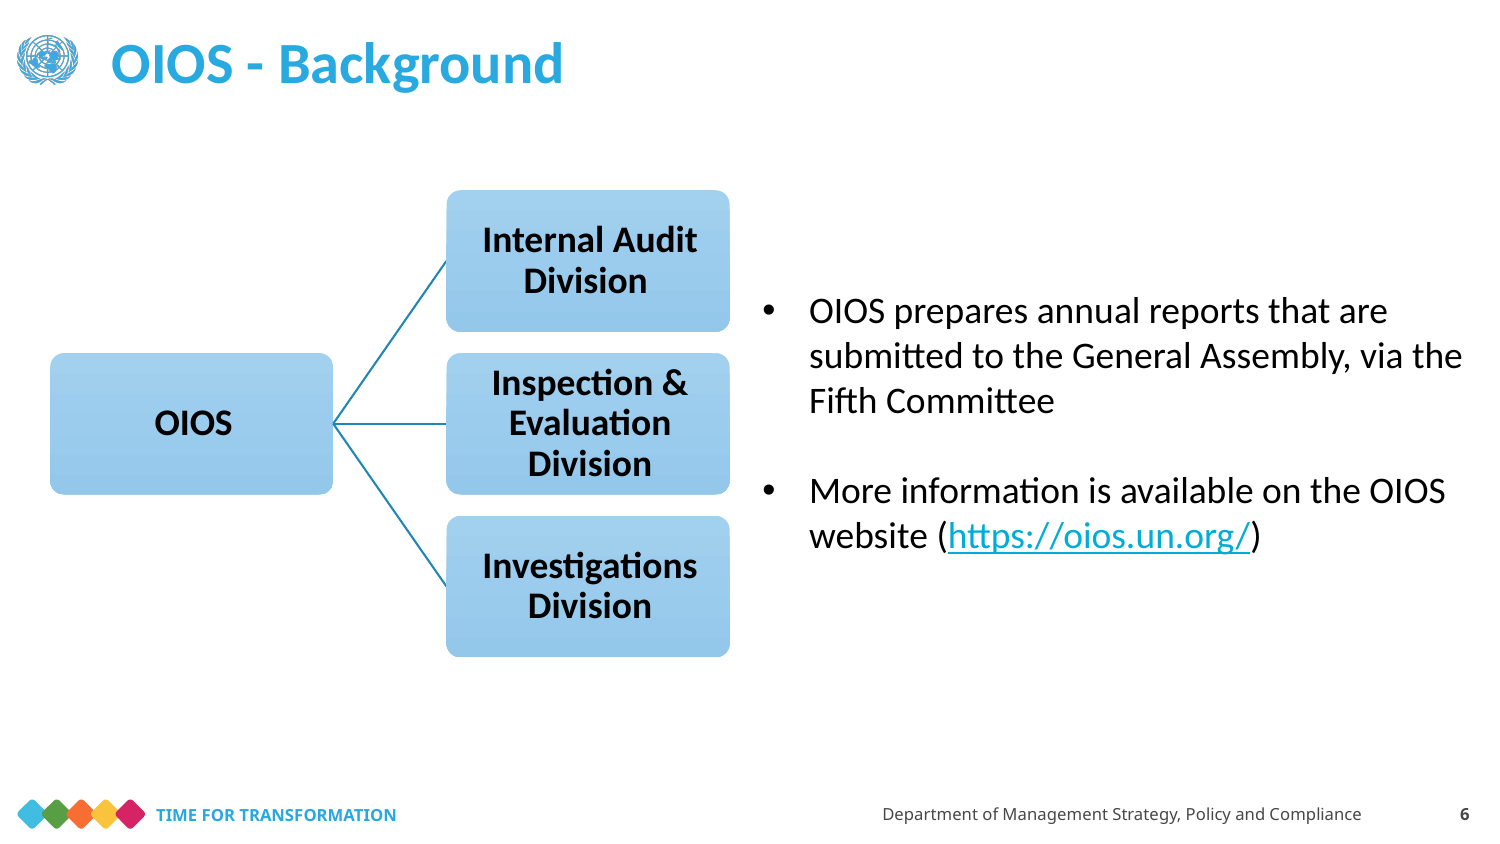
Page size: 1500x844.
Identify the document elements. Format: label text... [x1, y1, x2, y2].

picture [17, 35, 78, 85]
text_box OIOS prepares annual reports that are submitted to the General Assembly, via the Fifth Committee More information is available on the OIOS website (https://oios.un.org/) [747, 279, 1485, 564]
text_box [49, 140, 730, 707]
title OIOS - Background [96, 24, 1418, 106]
footer Department of Management Strategy, Policy and Compliance [640, 792, 1378, 838]
slide_number 6 [1385, 792, 1485, 838]
